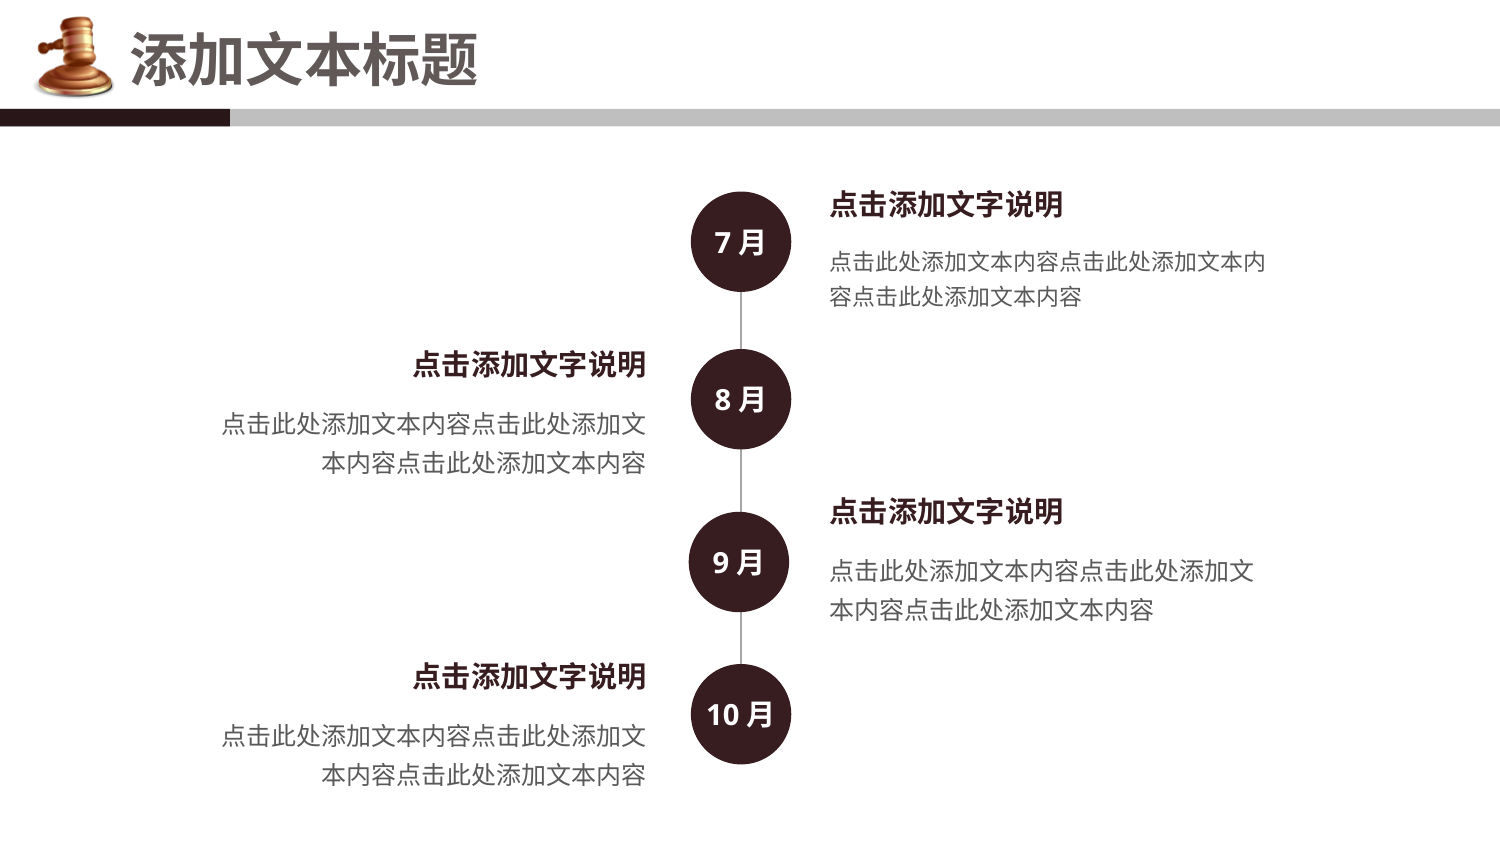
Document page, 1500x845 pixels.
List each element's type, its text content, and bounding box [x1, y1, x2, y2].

text_box [0, 108, 231, 127]
text_box 添加文本标题 [114, 15, 969, 101]
text_box 点击添加文字说明 [814, 178, 1294, 229]
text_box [690, 663, 792, 765]
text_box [688, 511, 790, 613]
picture [31, 15, 115, 99]
text_box [231, 108, 1500, 127]
text_box 点击此处添加文本内容点击此处添加文本内容点击此处添加文本内容 [814, 231, 1294, 318]
text_box 点击添加文字说明 [183, 651, 662, 701]
text_box 点击此处添加文本内容点击此处添加文本内容点击此处添加文本内容 [814, 538, 1294, 632]
text_box 点击添加文字说明 [183, 339, 662, 389]
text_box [690, 348, 792, 450]
text_box 点击此处添加文本内容点击此处添加文本内容点击此处添加文本内容 [183, 704, 662, 797]
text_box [690, 191, 792, 292]
text_box 点击此处添加文本内容点击此处添加文本内容点击此处添加文本内容 [183, 392, 662, 485]
text_box 点击添加文字说明 [814, 485, 1294, 536]
